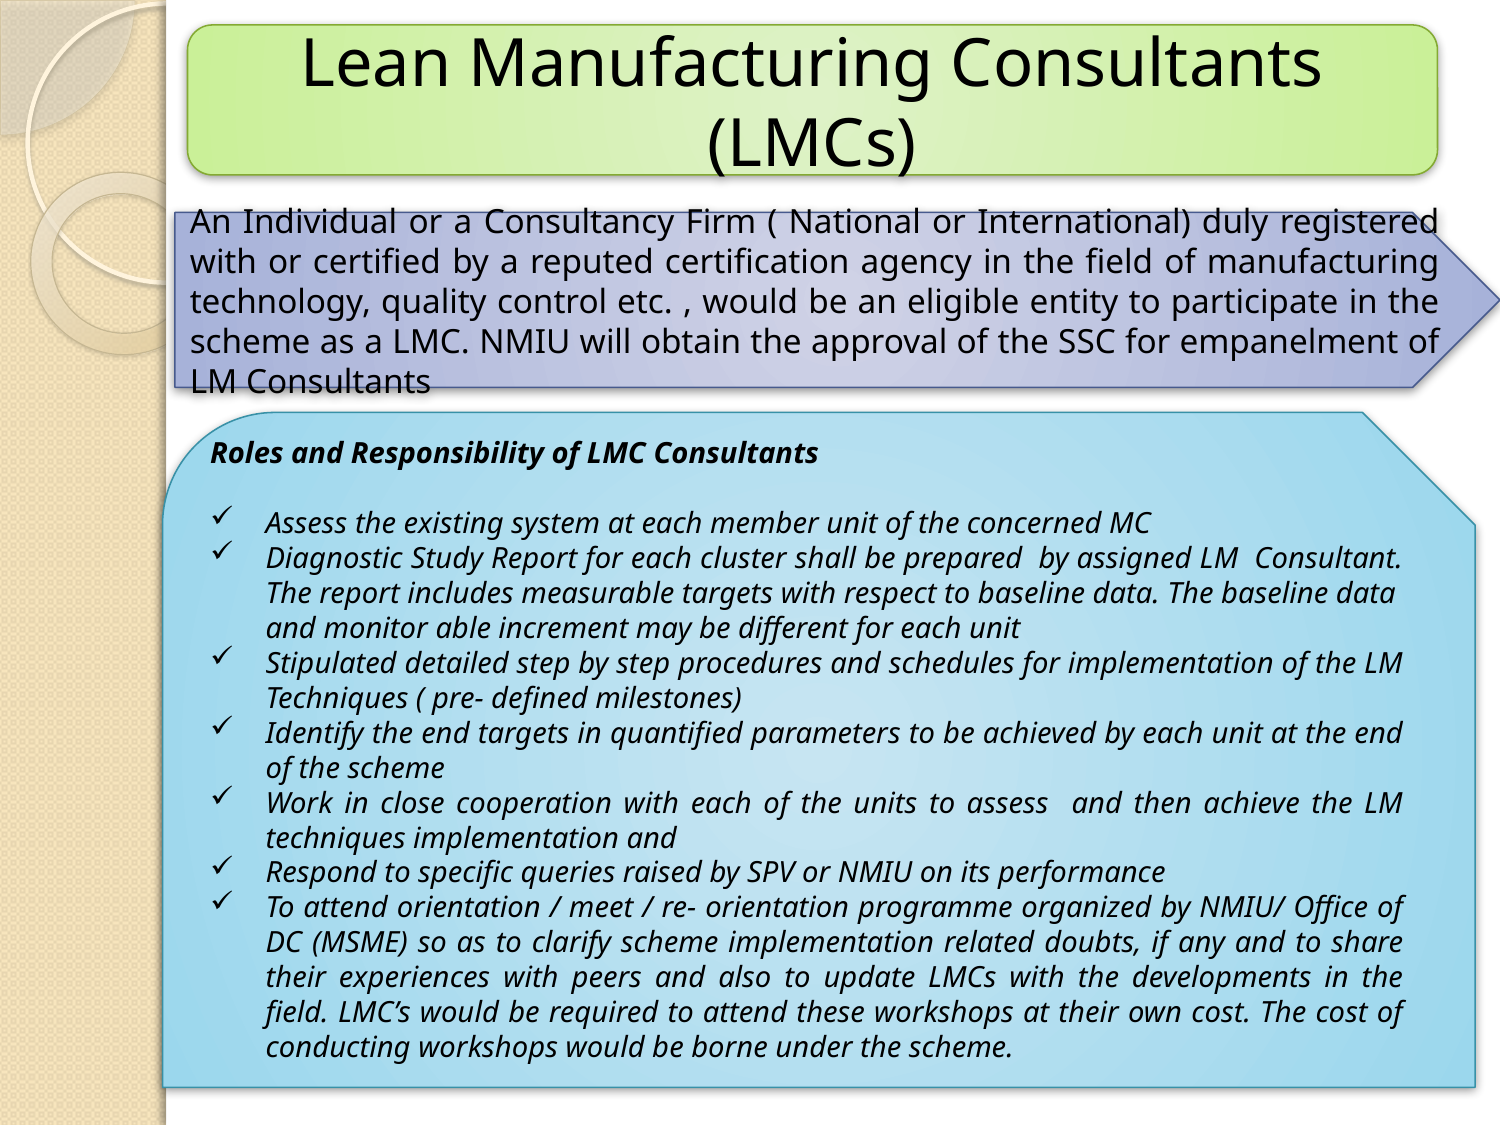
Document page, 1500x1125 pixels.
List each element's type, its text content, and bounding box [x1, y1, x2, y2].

text_box Lean Manufacturing Consultants (LMCs) [186, 24, 1439, 176]
text_box Roles and Responsibility of LMC Consultants Assess the existing system at each member unit of the concerned MC Diagnostic Study Report for each cluster shall be prepared by assigned LM Consultant. The report includes measurable targets with respect to baseline data. The baseline data and monitor able increment may be different for each unit Stipulated detailed step by step procedures and schedules for implementation of the LM Techniques ( pre- defined milestones) Identify the end targets in quantified parameters to be achieved by each unit at the end of the scheme Work in close cooperation with each of the units to assess and then achieve the LM techniques implementation and Respond to specific queries raised by SPV or NMIU on its performance To attend orientation / meet / re- orientation programme organized by NMIU/ Office of DC (MSME) so as to clarify scheme implementation related doubts, if any and to share their experiences with peers and also to update LMCs with the developments in the field. LMC’s would be required to attend these workshops at their own cost. The cost of conducting workshops would be borne under the scheme. [161, 411, 1476, 1089]
text_box An Individual or a Consultancy Firm ( National or International) duly registered with or certified by a reputed certification agency in the field of manufacturing technology, quality control etc. , would be an eligible entity to participate in the scheme as a LMC. NMIU will obtain the approval of the SSC for empanelment of LM Consultants [174, 211, 1500, 389]
